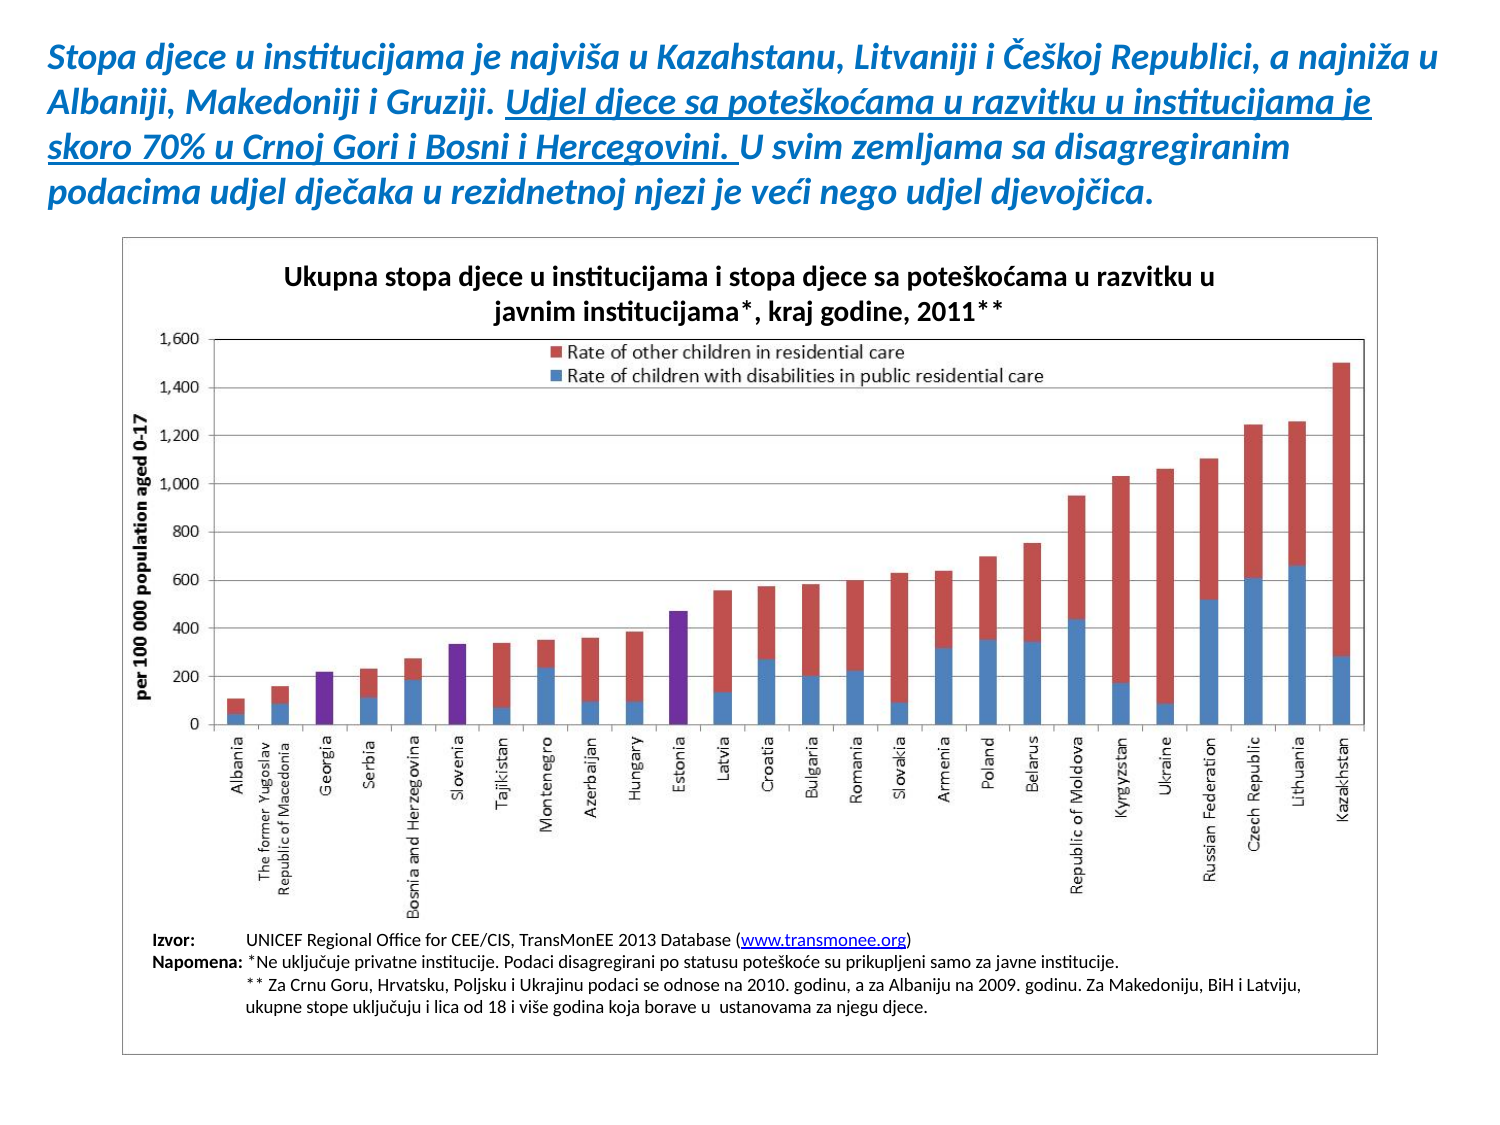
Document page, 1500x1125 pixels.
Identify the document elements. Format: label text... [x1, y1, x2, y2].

picture [122, 237, 1378, 1055]
text_box Stopa djece u institucijama je najviša u Kazahstanu, Litvaniji i Češkoj Republici, a najniža u Albaniji, Makedoniji i Gruziji. Udjel djece sa poteškoćama u razvitku u institucijama je skoro 70% u Crnoj Gori i Bosni i Hercegovini. U svim zemljama sa disagregiranim podacima udjel dječaka u rezidnetnoj njezi je veći nego udjel djevojčica. [32, 24, 1467, 220]
